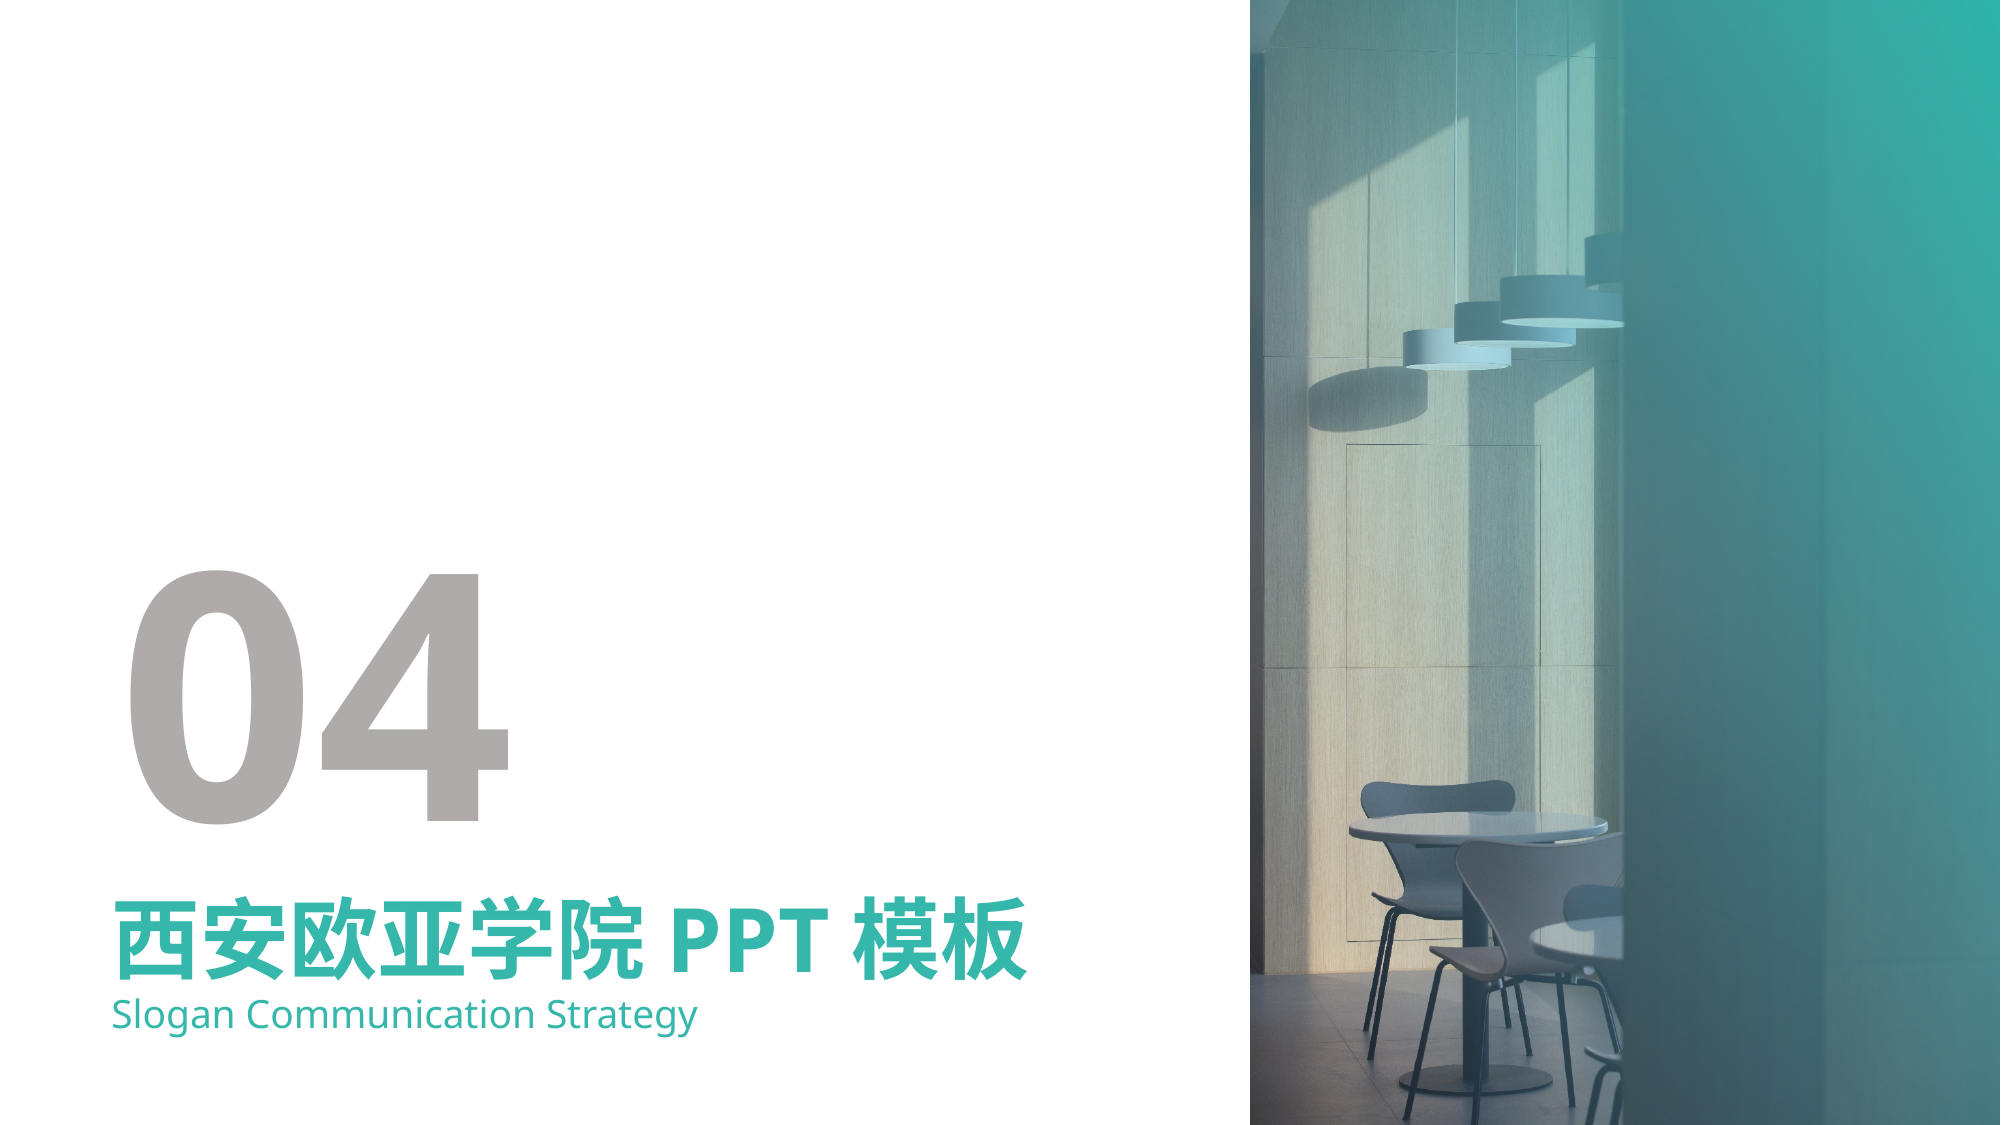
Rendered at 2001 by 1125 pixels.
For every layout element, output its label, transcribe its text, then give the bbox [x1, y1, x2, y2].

text_box 04 [104, 468, 530, 875]
picture [1249, 0, 2000, 1125]
text_box 西安欧亚学院PPT模板 Slogan Communication Strategy [96, 875, 1046, 1044]
